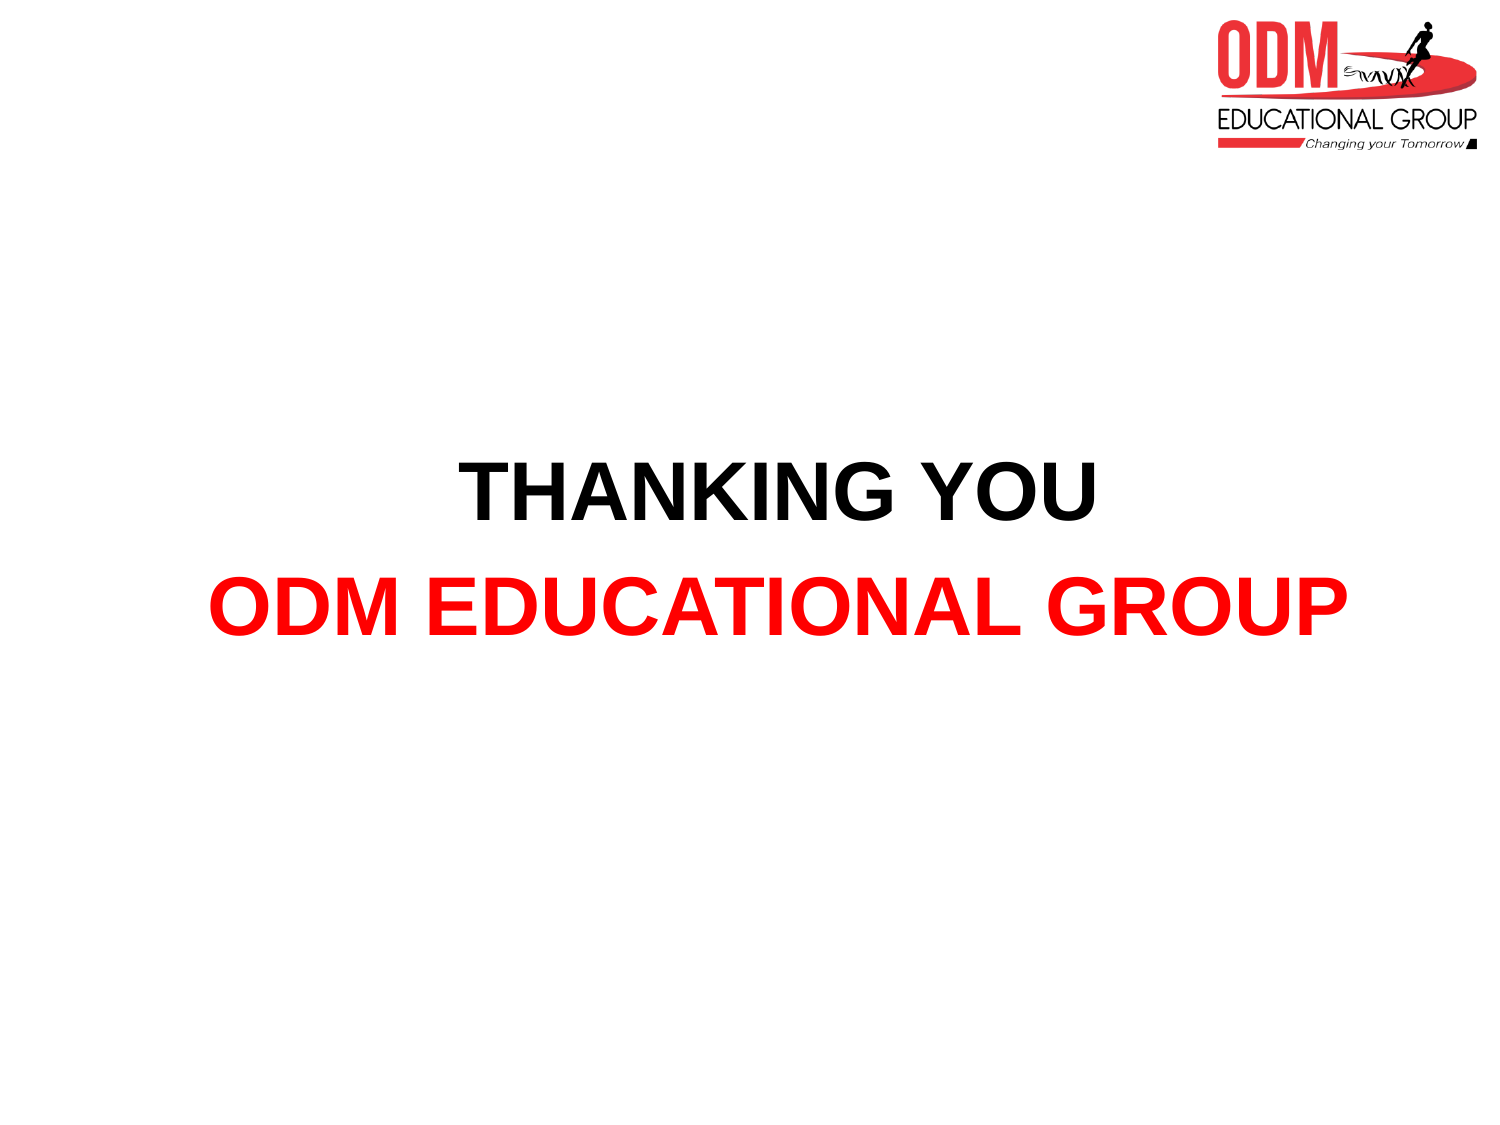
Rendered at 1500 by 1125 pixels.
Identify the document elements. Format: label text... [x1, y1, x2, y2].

text_box THANKING YOU ODM EDUCATIONAL GROUP [101, 262, 1382, 847]
picture [1217, 20, 1478, 150]
